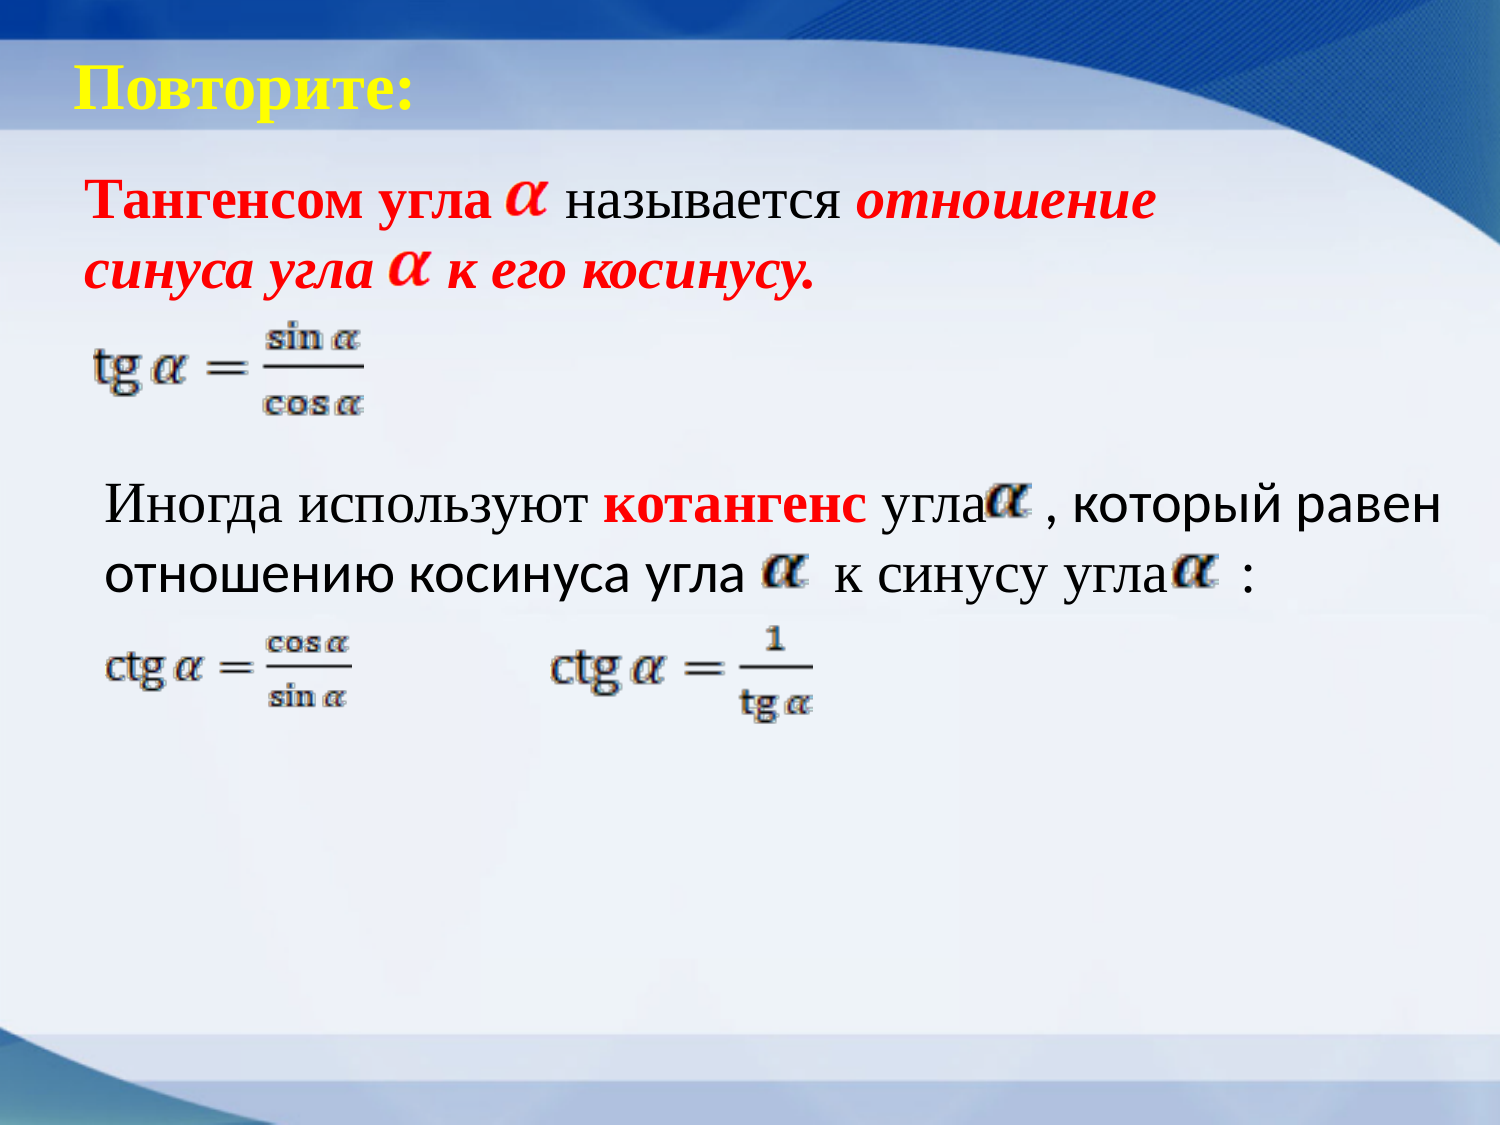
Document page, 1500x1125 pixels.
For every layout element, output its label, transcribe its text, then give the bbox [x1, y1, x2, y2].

text_box Тангенсом угла называется отношение синуса угла к его косинусу. [70, 152, 1254, 378]
picture [0, 1, 1500, 1125]
text_box Иногда используют котангенс угла , который равен отношению косинуса угла к синусу угла : [89, 456, 1472, 612]
text_box Повторите: [58, 35, 493, 130]
